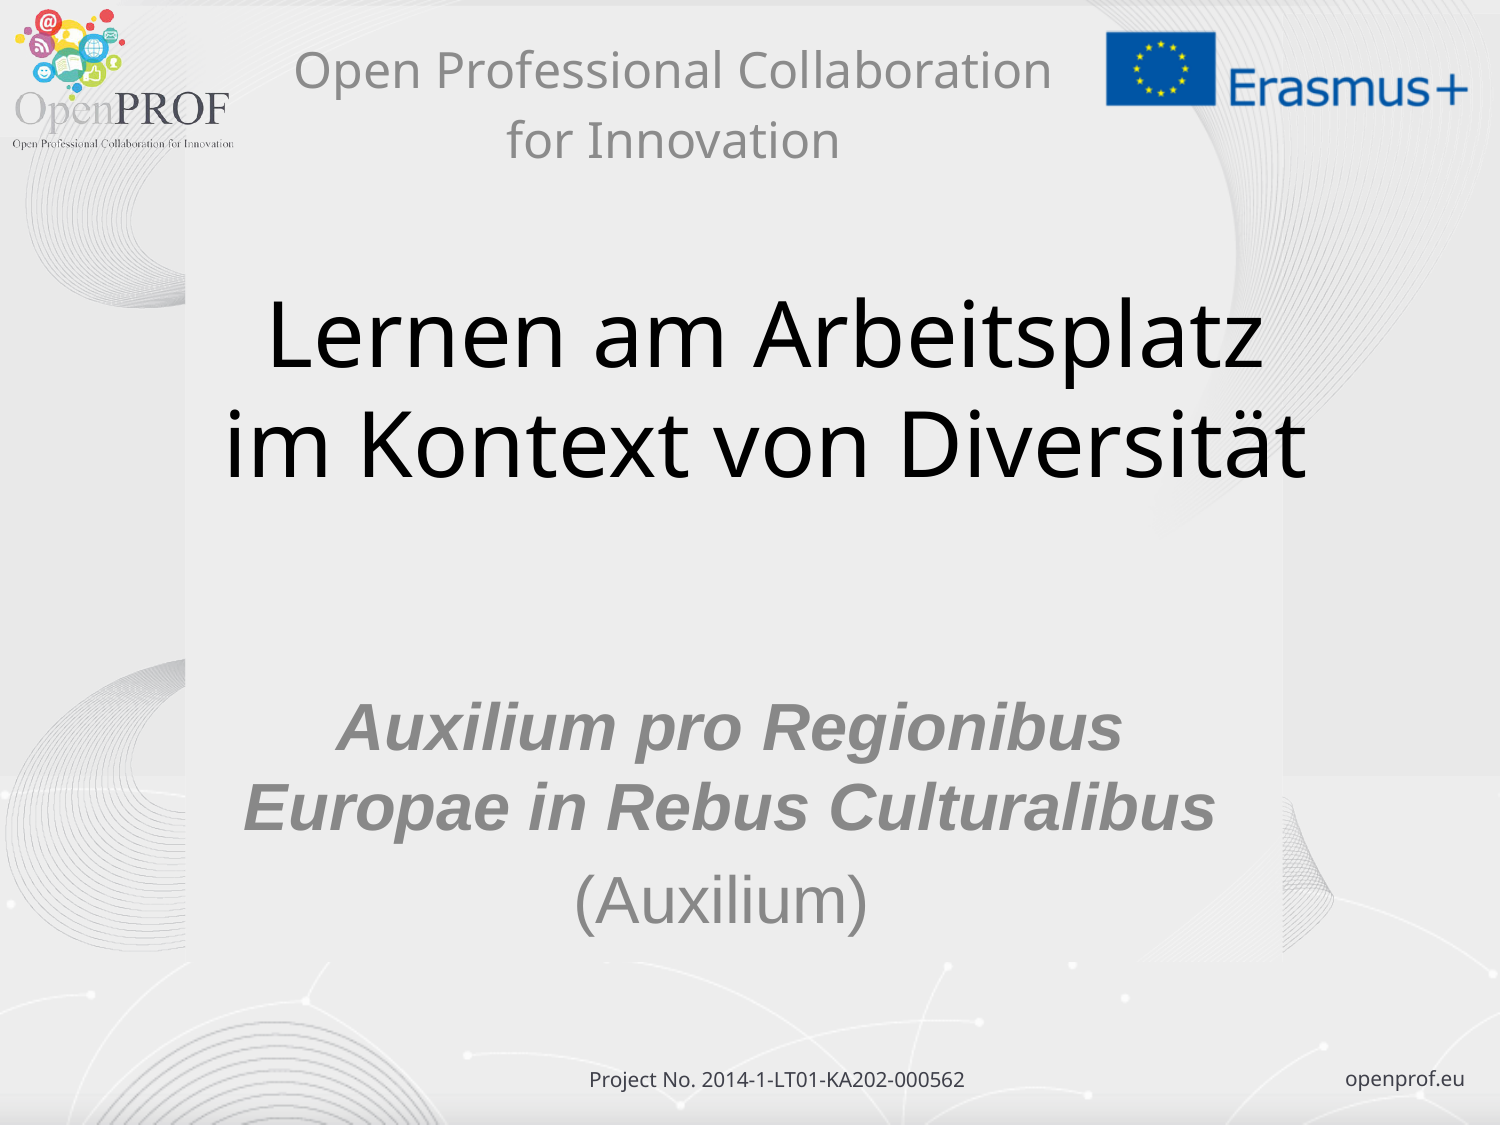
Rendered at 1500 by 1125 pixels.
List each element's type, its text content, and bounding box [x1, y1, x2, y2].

picture [0, 0, 1500, 1125]
text_box Open Professional Collaboration for Innovation [251, 31, 1110, 156]
subtitle Auxilium pro Regionibus Europae in Rebus Culturalibus (Auxilium) [187, 676, 1275, 951]
title Lernen am Arbeitsplatz im Kontext von Diversität [187, 245, 1346, 636]
